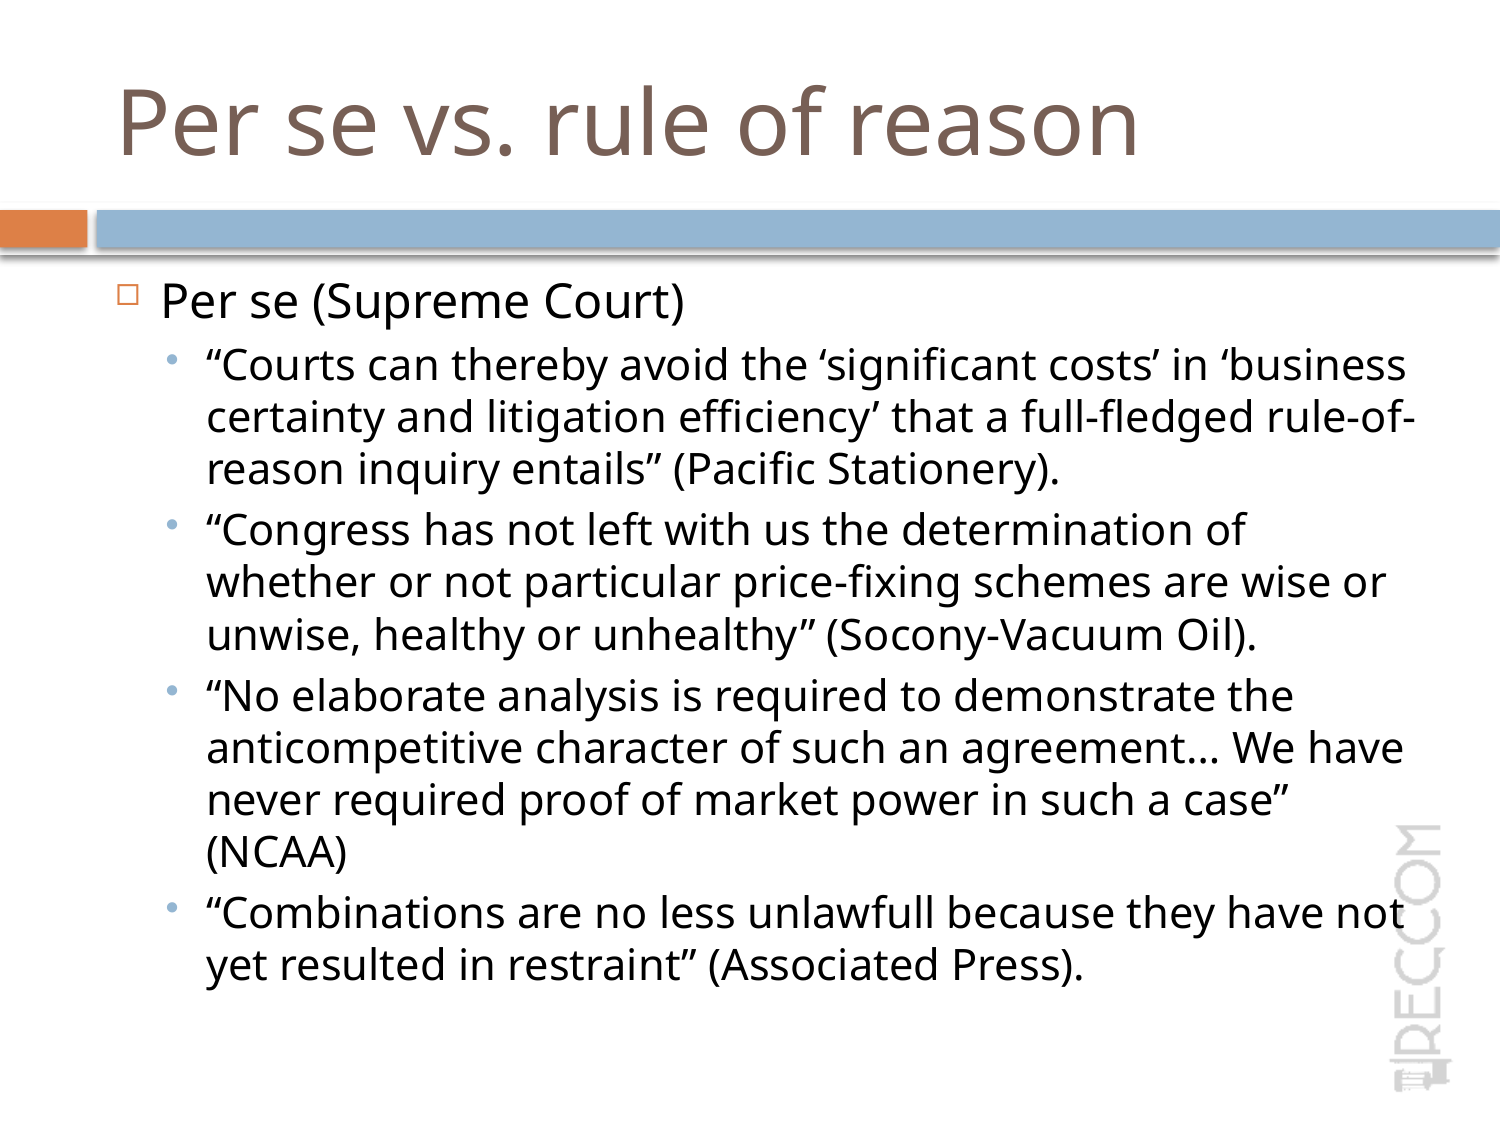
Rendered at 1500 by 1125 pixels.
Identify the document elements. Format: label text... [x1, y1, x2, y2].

list Per se (Supreme Court) “Courts can thereby avoid the ‘significant costs’ in ‘business certainty and litigation efficiency’ that a full-fledged rule-of-reason inquiry entails” (Pacific Stationery). “Congress has not left with us the determination of whether or not particular price-fixing schemes are wise or unwise, healthy or unhealthy” (Socony-Vacuum Oil). “No elaborate analysis is required to demonstrate the anticompetitive character of such an agreement… We have never required proof of market power in such a case” (NCAA) “Combinations are no less unlawfull because they have not yet resulted in restraint” (Associated Press). [100, 262, 1438, 1000]
title Per se vs. rule of reason [100, 37, 1438, 200]
